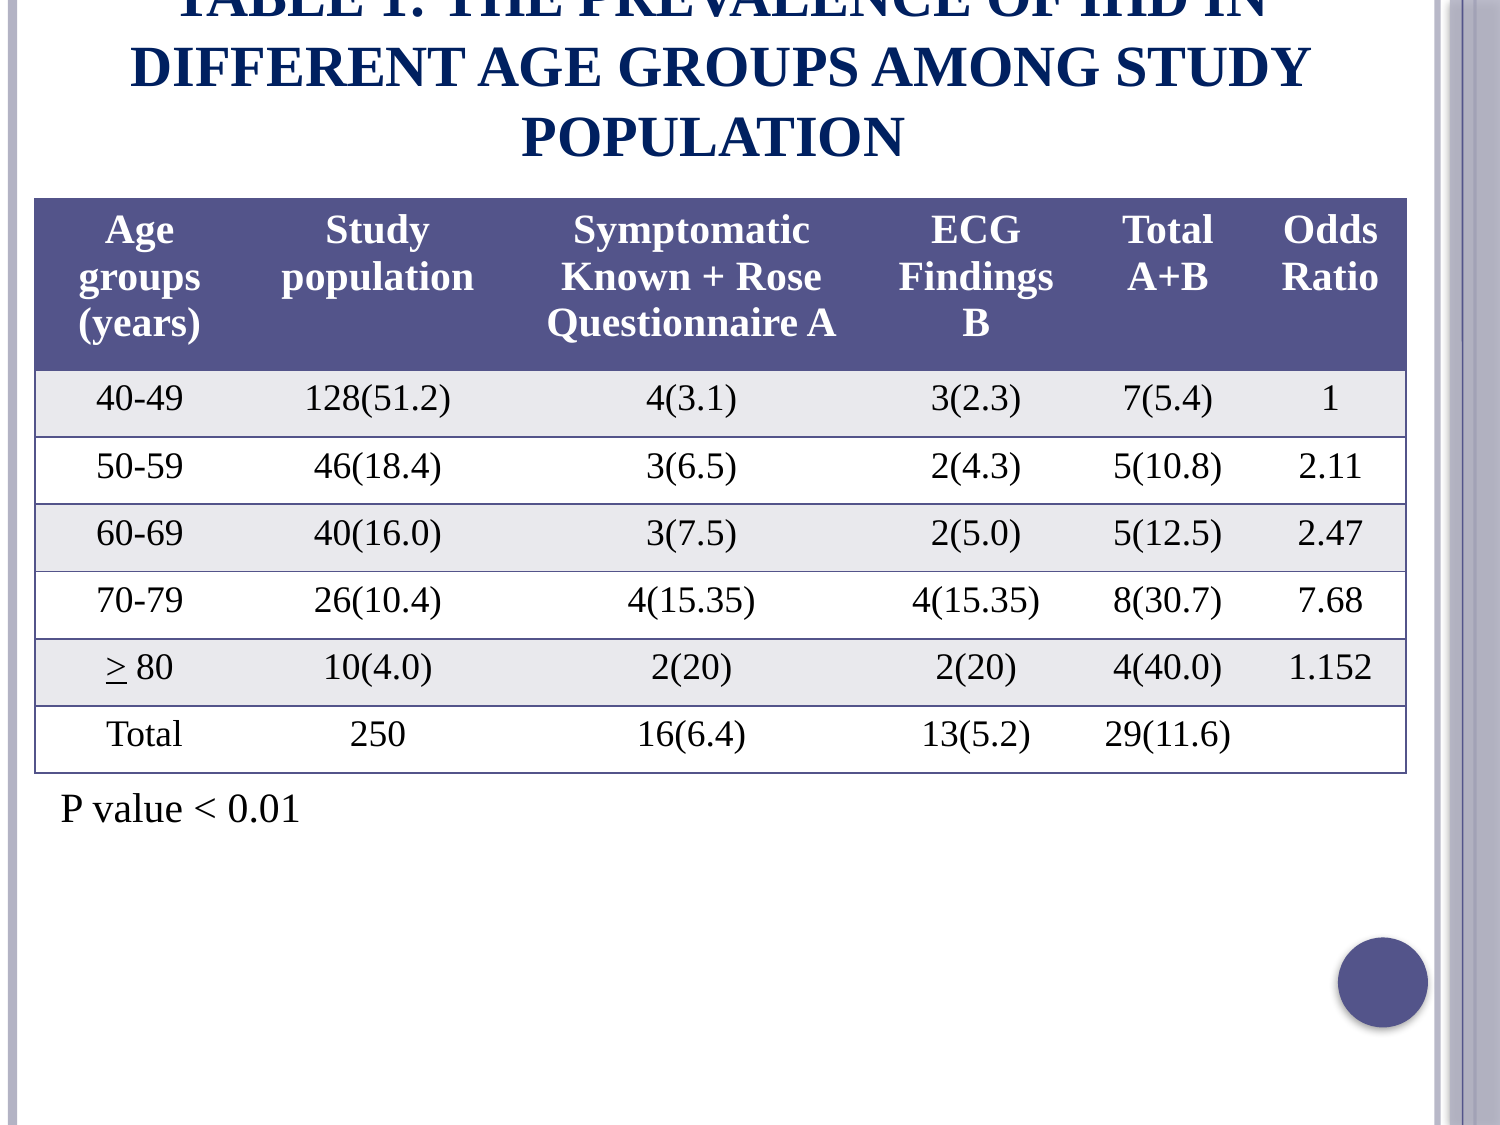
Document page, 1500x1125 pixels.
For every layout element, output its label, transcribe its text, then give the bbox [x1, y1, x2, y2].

table_cell 50-59 [36, 438, 244, 503]
table_cell 5(10.8) [1081, 438, 1255, 503]
table_cell 4(15.35) [511, 572, 872, 638]
table_cell 40(16.0) [244, 505, 511, 571]
table_cell 2(5.0) [872, 505, 1081, 571]
table_cell 8(30.7) [1081, 572, 1255, 638]
table_header ECG Findings B [872, 200, 1081, 369]
title Table 1: The prevalence of ihd in different age groups among study population [46, 23, 1395, 176]
table_cell 2(20) [511, 640, 872, 705]
table_cell 2(20) [872, 640, 1081, 705]
table_cell 7(5.4) [1081, 371, 1255, 436]
table_cell 10(4.0) [244, 640, 511, 705]
table_cell 2(4.3) [872, 438, 1081, 503]
table_cell 70-79 [36, 572, 244, 638]
table_cell 4(15.35) [872, 572, 1081, 638]
table_header Study population [244, 200, 511, 369]
table_header Odds Ratio [1255, 200, 1405, 369]
table_cell 26(10.4) [244, 572, 511, 638]
table_cell 2.47 [1255, 505, 1405, 571]
table_cell Total [36, 707, 244, 772]
table_cell 3(7.5) [511, 505, 872, 571]
table_cell 60-69 [36, 505, 244, 571]
table_cell 3(2.3) [872, 371, 1081, 436]
table_cell 1 [1255, 371, 1405, 436]
table_cell 2.11 [1255, 438, 1405, 503]
table_cell 29(11.6) [1081, 707, 1255, 772]
table_cell 1.152 [1255, 640, 1405, 705]
table_cell 46(18.4) [244, 438, 511, 503]
table_cell 4(40.0) [1081, 640, 1255, 705]
table_cell 5(12.5) [1081, 505, 1255, 571]
table_cell 128(51.2) [244, 371, 511, 436]
table_cell [1255, 707, 1405, 772]
table_header Age groups (years) [36, 200, 244, 369]
table_cell 13(5.2) [872, 707, 1081, 772]
table_cell 250 [244, 707, 511, 772]
table_header Total A+B [1081, 200, 1255, 369]
table_cell 3(6.5) [511, 438, 872, 503]
table_cell 40-49 [36, 371, 244, 436]
table_cell 4(3.1) [511, 371, 872, 436]
table_header Symptomatic Known + Rose Questionnaire A [511, 200, 872, 369]
text_box P value < 0.01 [35, 773, 1114, 839]
table_cell 7.68 [1255, 572, 1405, 638]
table_cell > 80 [36, 640, 244, 705]
table_cell 16(6.4) [511, 707, 872, 772]
